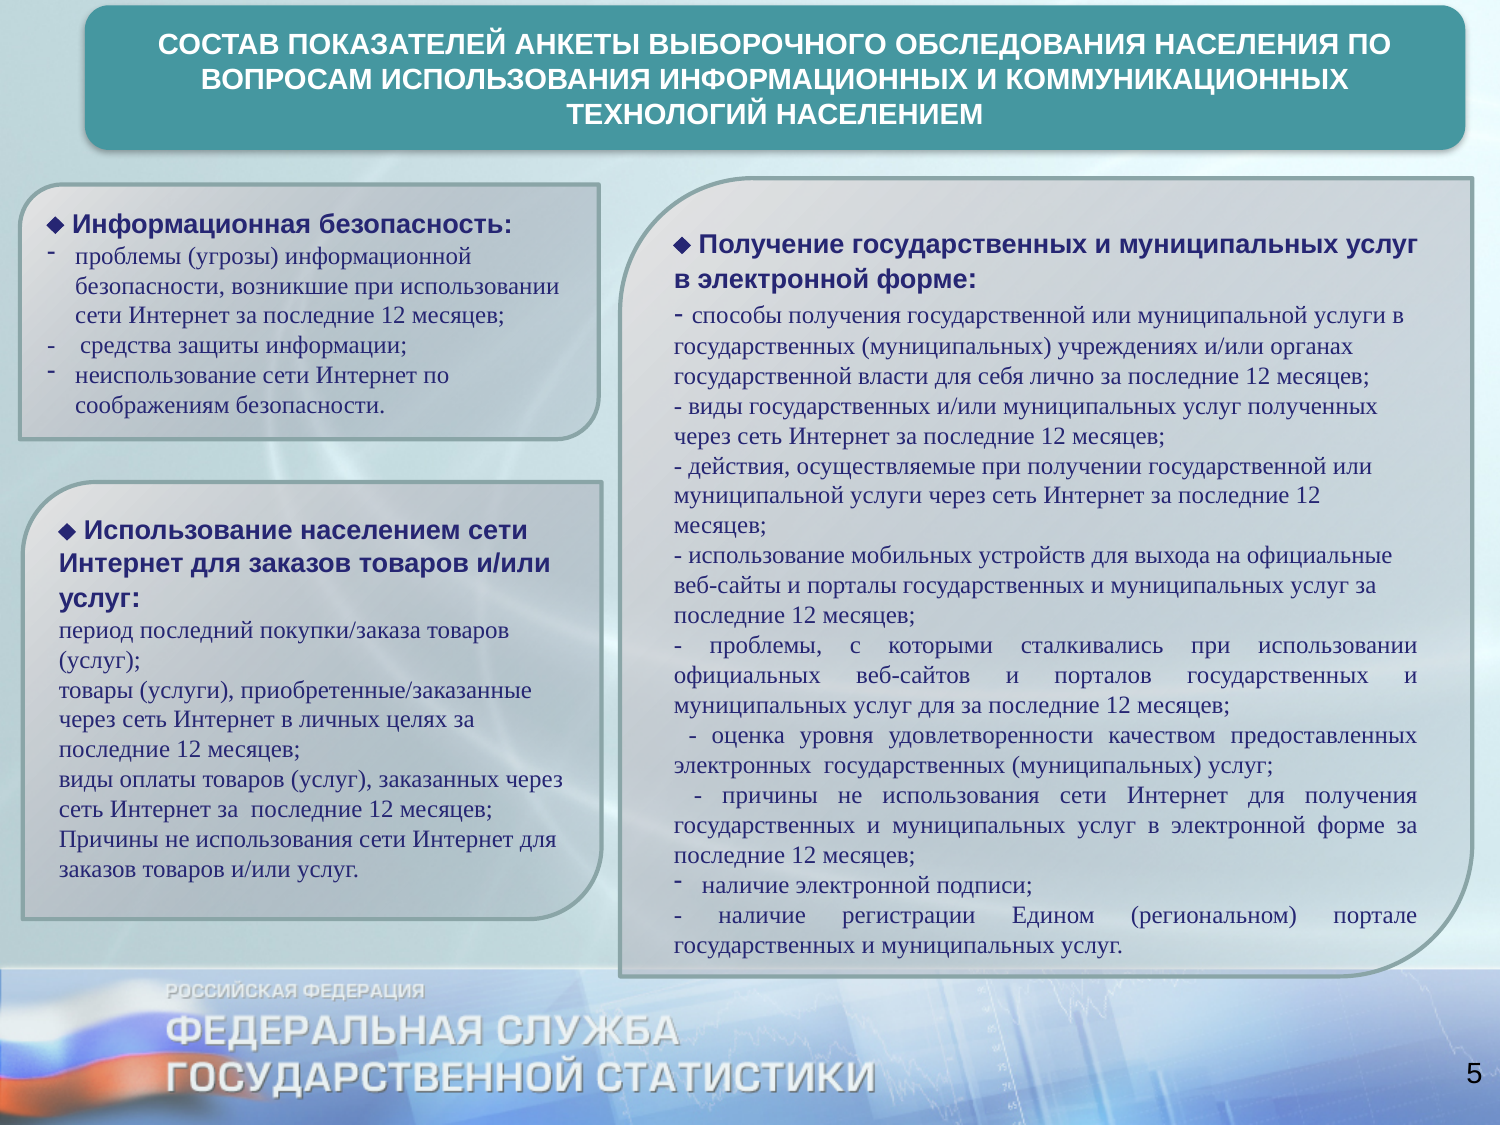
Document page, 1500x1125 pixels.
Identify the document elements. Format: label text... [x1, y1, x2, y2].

text_box  Использование населением сети Интернет для заказов товаров и/или услуг: период последний покупки/заказа товаров (услуг); товары (услуги), приобретенные/заказанные через сеть Интернет в личных целях за последние 12 месяцев; виды оплаты товаров (услуг), заказанных через сеть Интернет за последние 12 месяцев; Причины не использования сети Интернет для заказов товаров и/или услуг. [20, 479, 604, 922]
text_box [71, 231, 643, 929]
picture [0, 0, 1500, 1125]
text_box  Информационная безопасность: проблемы (угрозы) информационной безопасности, возникшие при использовании сети Интернет за последние 12 месяцев; - средства защиты информации; неиспользование сети Интернет по соображениям безопасности. [17, 182, 601, 442]
text_box СОСТАВ ПОКАЗАТЕЛЕЙ АНКЕТЫ ВЫБОРОЧНОГО ОБСЛЕДОВАНИЯ НАСЕЛЕНИЯ ПО ВОПРОСАМ ИСПОЛЬЗОВАНИЯ ИНФОРМАЦИОННЫХ И КОММУНИКАЦИОННЫХ ТЕХНОЛОГИЙ НАСЕЛЕНИЕМ [82, 3, 1468, 153]
text_box  Получение государственных и муниципальных услуг в электронной форме: - способы получения государственной или муниципальной услуги в государственных (муниципальных) учреждениях и/или органах государственной власти для себя лично за последние 12 месяцев; - виды государственных и/или муниципальных услуг полученных через сеть Интернет за последние 12 месяцев; - действия, осуществляемые при получении государственной или муниципальной услуги через сеть Интернет за последние 12 месяцев; - использование мобильных устройств для выхода на официальные веб-сайты и порталы государственных и муниципальных услуг за последние 12 месяцев; - проблемы, с которыми сталкивались при использовании официальных веб-сайтов и порталов государственных и муниципальных услуг для за последние 12 месяцев; - оценка уровня удовлетворенности качеством предоставленных электронных государственных (муниципальных) услуг; - причины не использования сети Интернет для получения государственных и муниципальных услуг в электронной форме за последние 12 месяцев; наличие электронной подписи; - наличие регистрации Едином (региональном) портале государственных и муниципальных услуг. [617, 176, 1475, 979]
slide_number 5 [1147, 1046, 1498, 1125]
